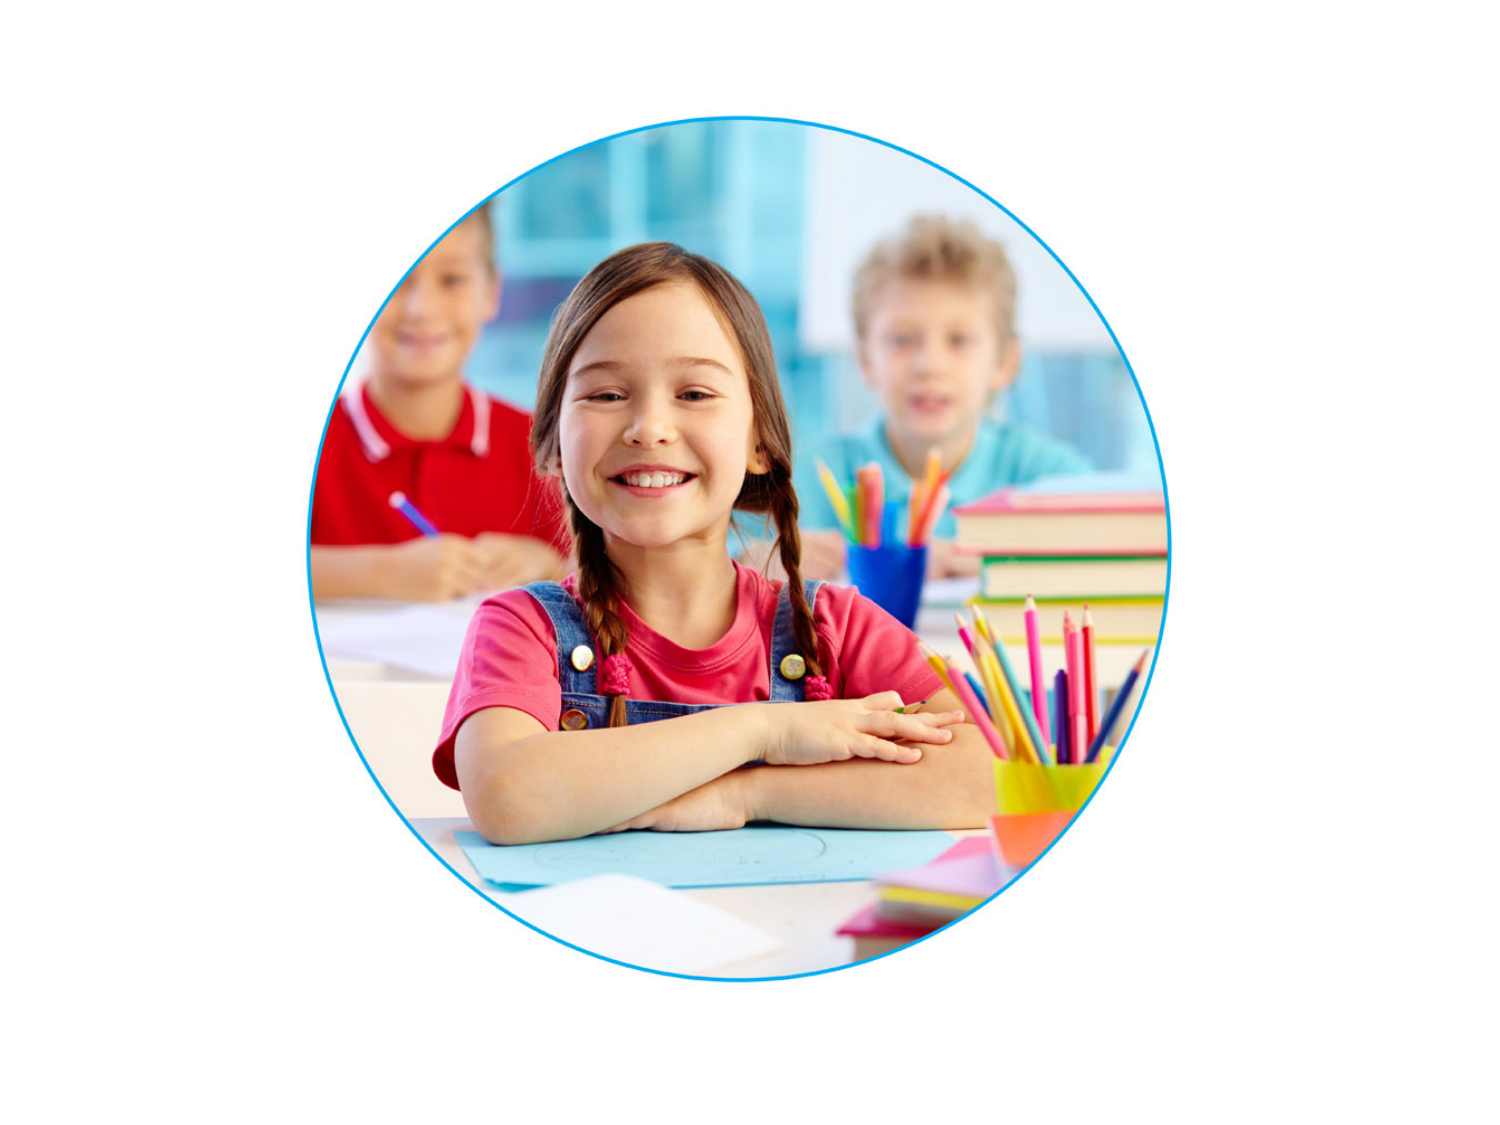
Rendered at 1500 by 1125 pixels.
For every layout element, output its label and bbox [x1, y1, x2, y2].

picture [300, 101, 1181, 997]
